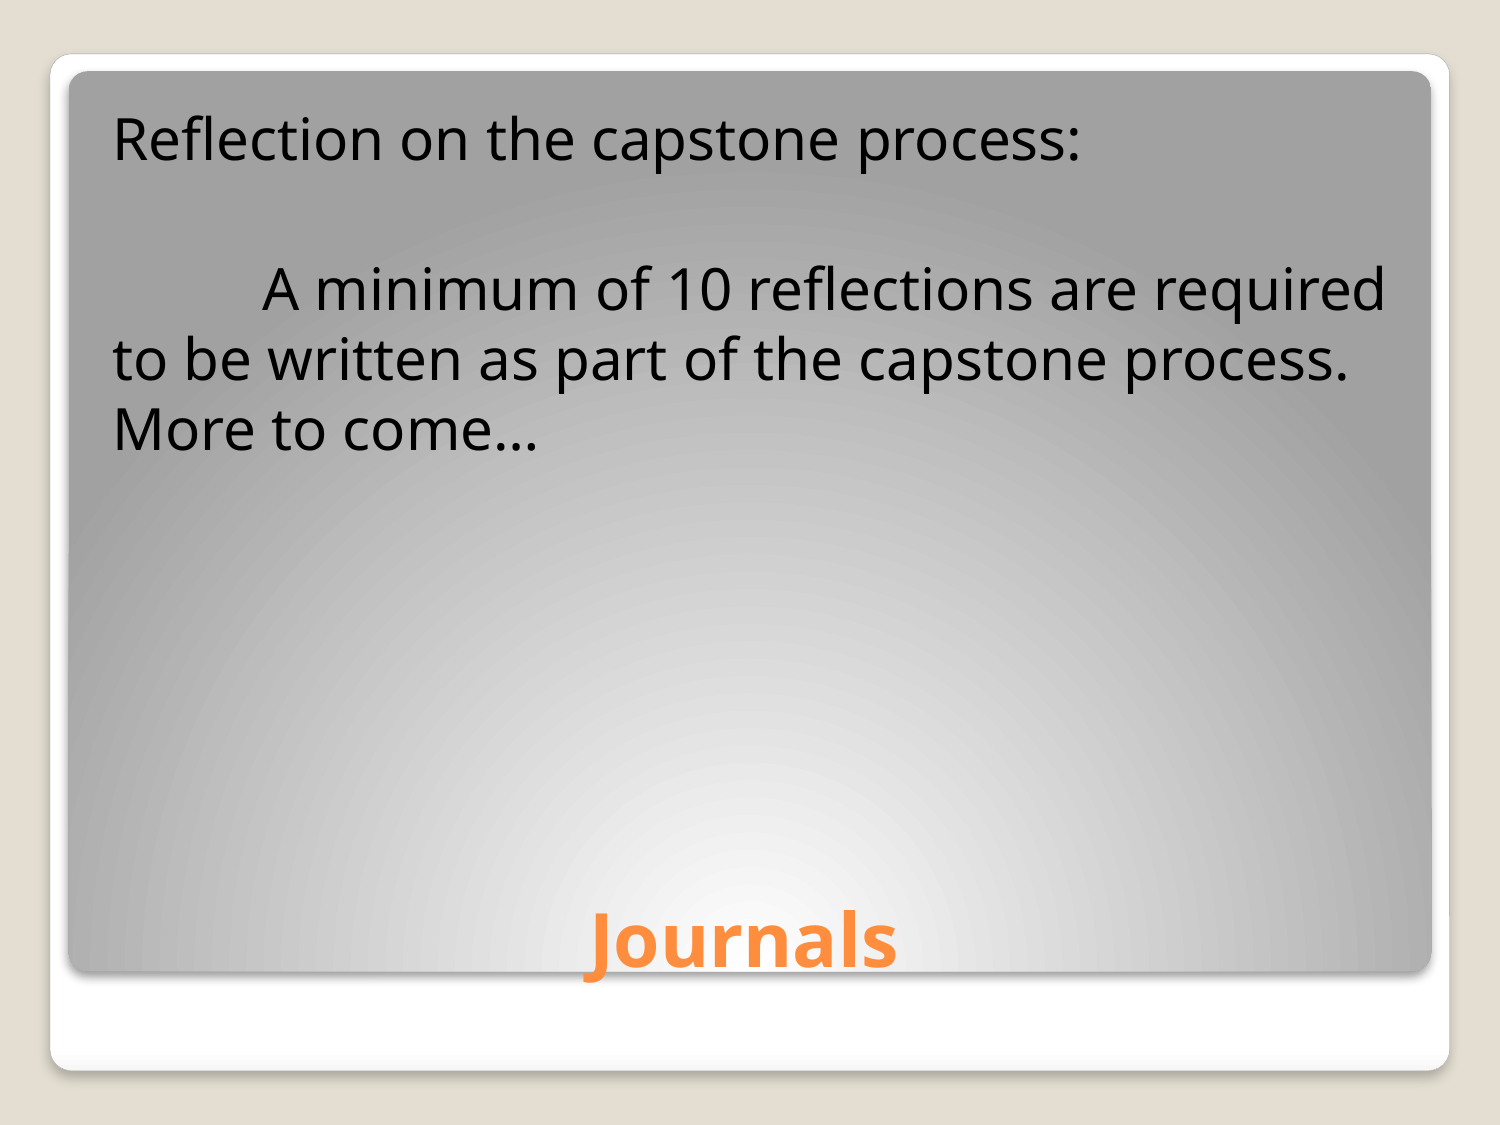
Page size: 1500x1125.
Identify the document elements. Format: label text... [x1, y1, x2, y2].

list Reflection on the capstone process: A minimum of 10 reflections are required to be written as part of the capstone process. More to come… [82, 86, 1426, 775]
title Journals [82, 817, 1425, 990]
